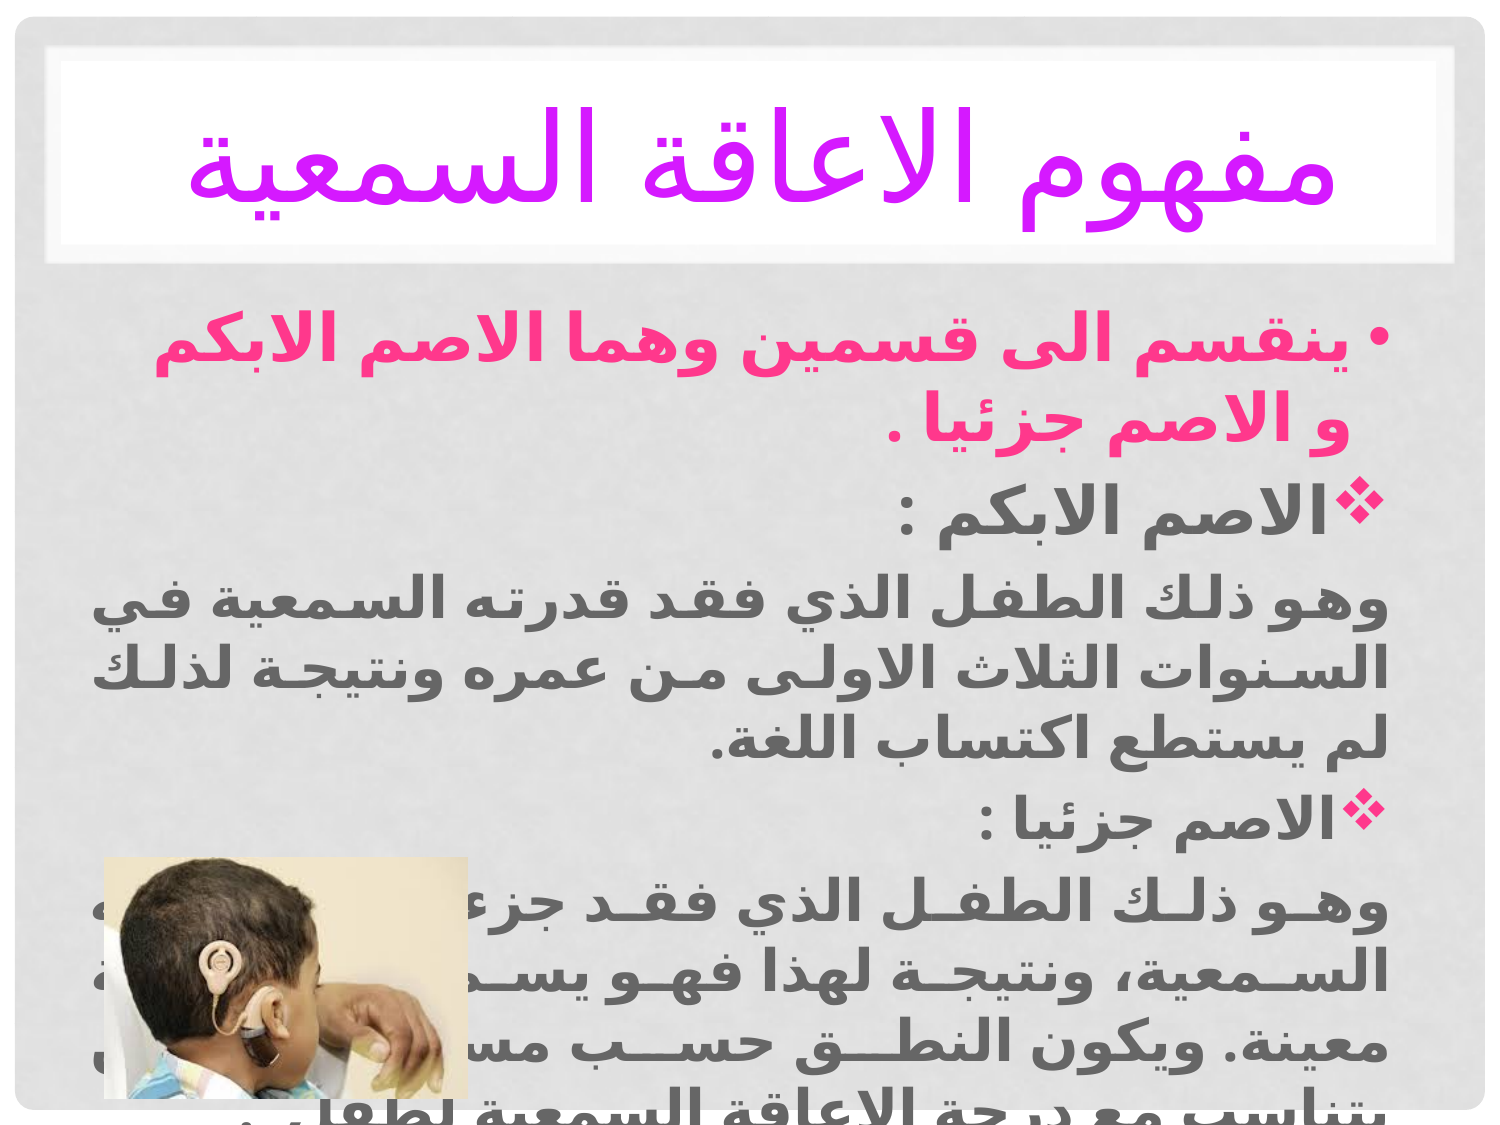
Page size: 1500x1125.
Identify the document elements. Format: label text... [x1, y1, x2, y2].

picture [104, 857, 469, 1099]
list ينقسم الى قسمين وهما الاصم الابكم و الاصم جزئيا . الاصم الابكم : وهو ذلك الطفل الذي فقد قدرته السمعية في السنوات الثلاث الاولى من عمره ونتيجة لذلك لم يستطع اكتساب اللغة. الاصم جزئيا : وهو ذلك الطفل الذي فقد جزءا من قدرته السمعية، ونتيجة لهذا فهو يسمع عند درجة معينة. ويكون النطق حسب مستوى معين يتناسب مع درجة الاعاقة السمعية لطفل . [75, 287, 1425, 1005]
title مفهوم الاعاقة السمعية [69, 66, 1425, 238]
